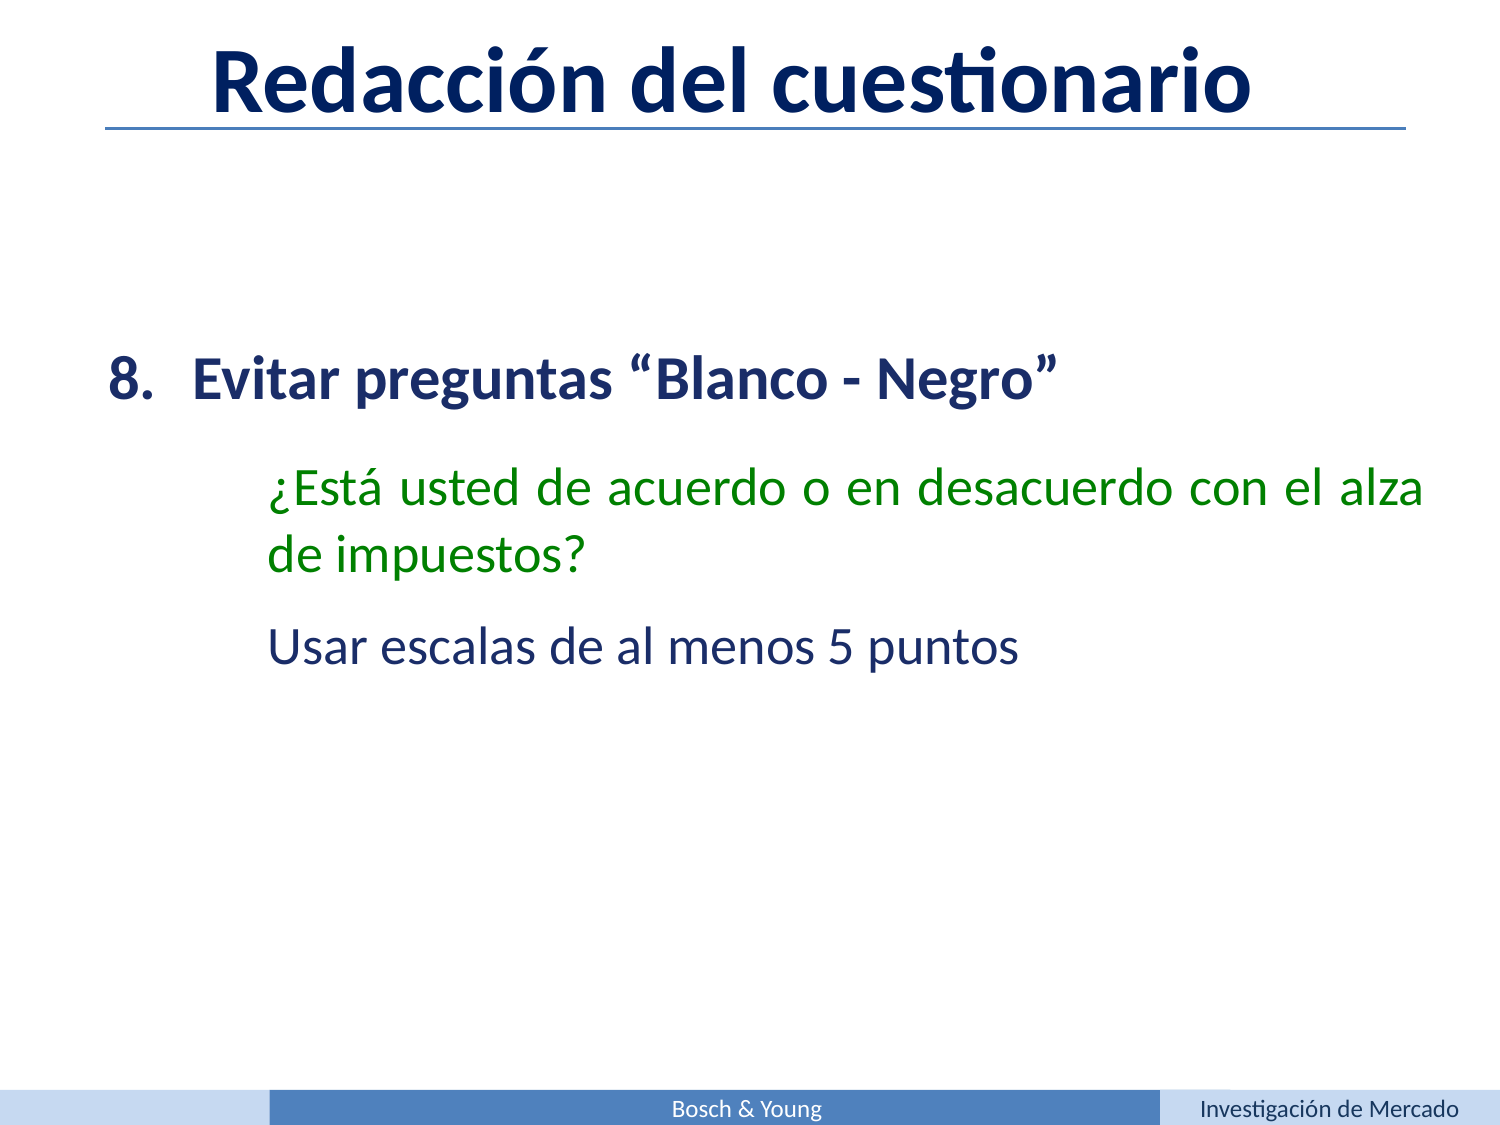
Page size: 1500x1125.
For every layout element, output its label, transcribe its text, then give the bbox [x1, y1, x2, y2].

text_box Redacción del cuestionario [46, 11, 1418, 139]
text_box Bosch & Young [272, 1088, 1158, 1125]
text_box [0, 1088, 272, 1125]
text_box Investigación de Mercado [1158, 1088, 1500, 1125]
text_box Evitar preguntas “Blanco - Negro” ¿Está usted de acuerdo o en desacuerdo con el alza de impuestos? Usar escalas de al menos 5 puntos [93, 329, 1442, 775]
